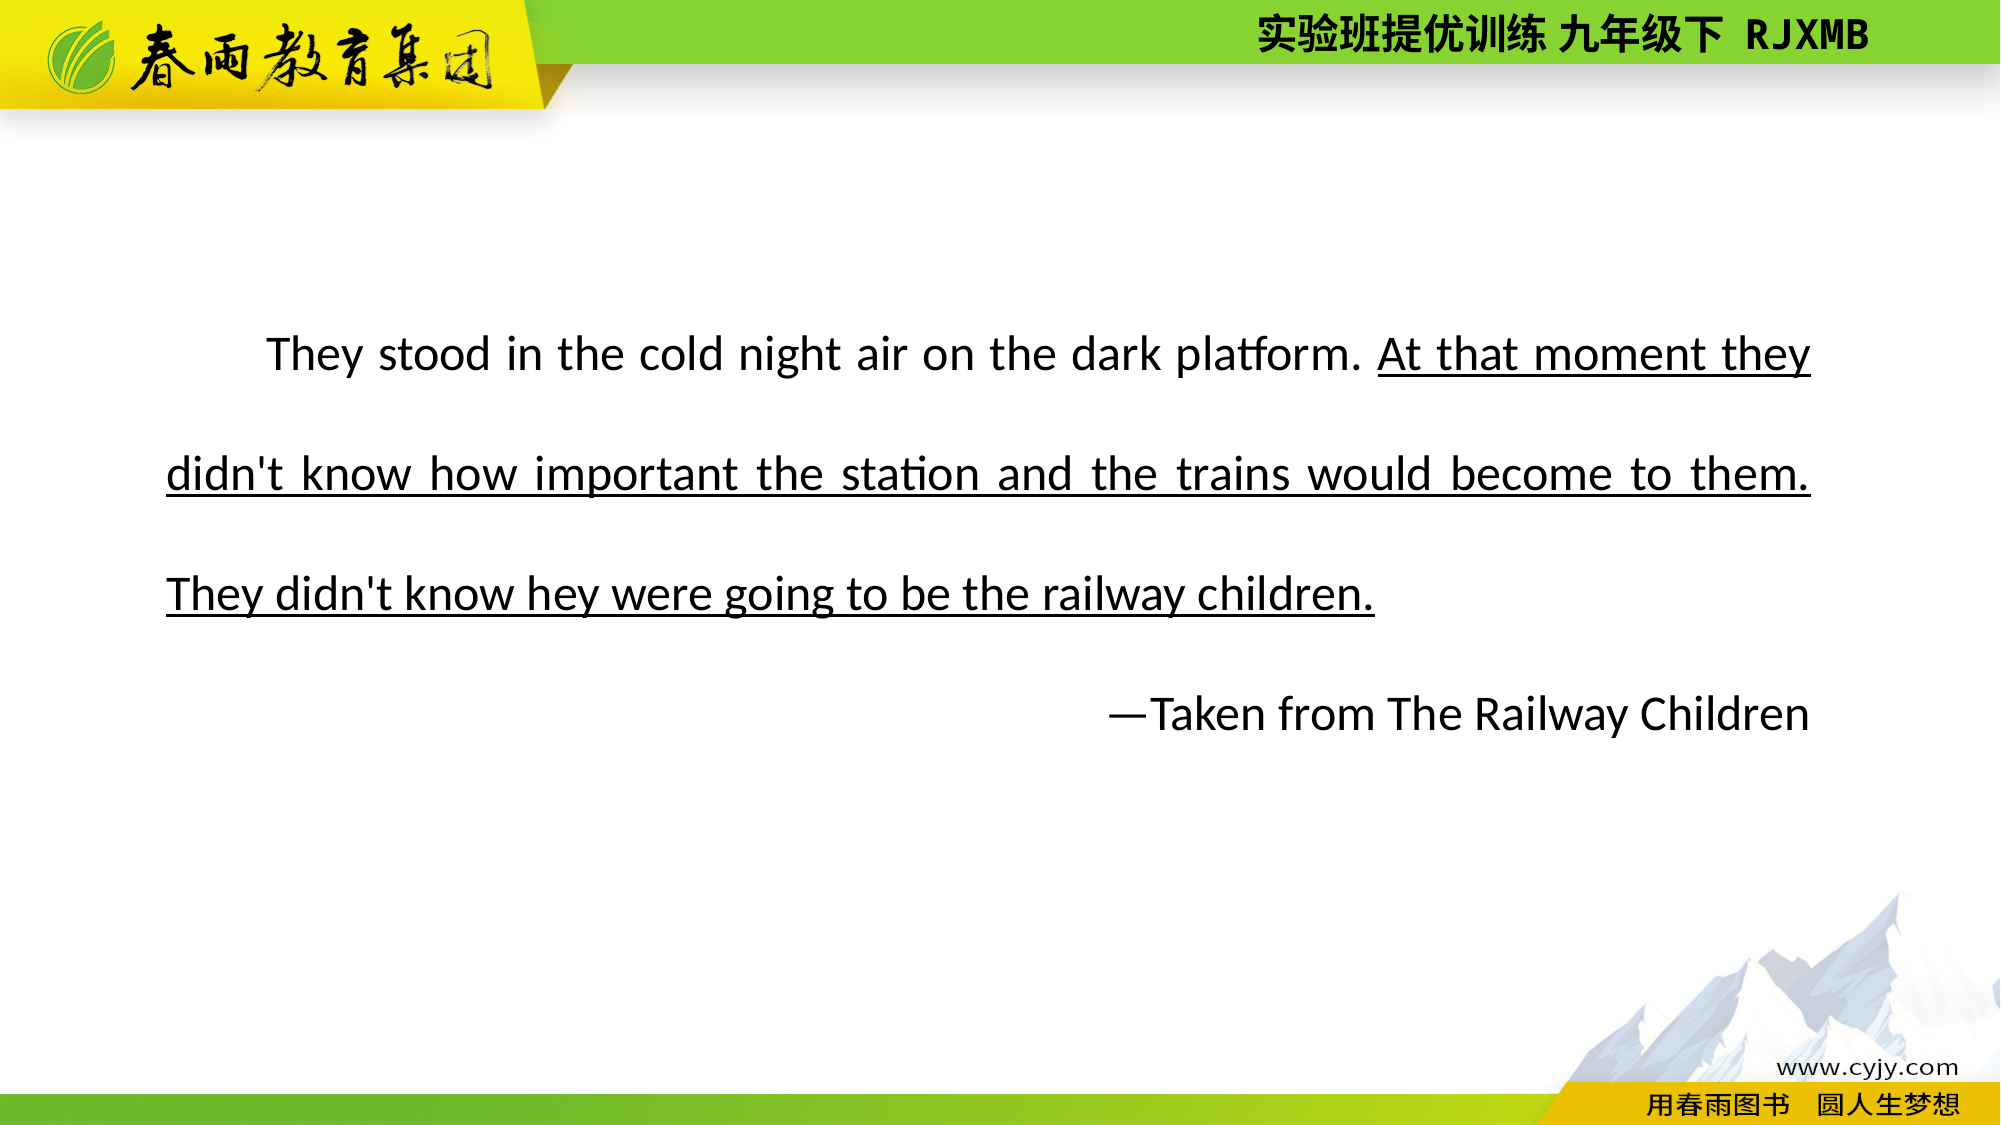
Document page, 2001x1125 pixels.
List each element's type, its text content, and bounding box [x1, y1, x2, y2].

text_box They stood in the cold night air on the dark platform. At that moment they didn't know how important the station and the trains would become to them. They didn't know hey were going to be the railway children. —Taken from The Railway Children [151, 252, 1827, 748]
picture [0, 0, 2001, 1125]
